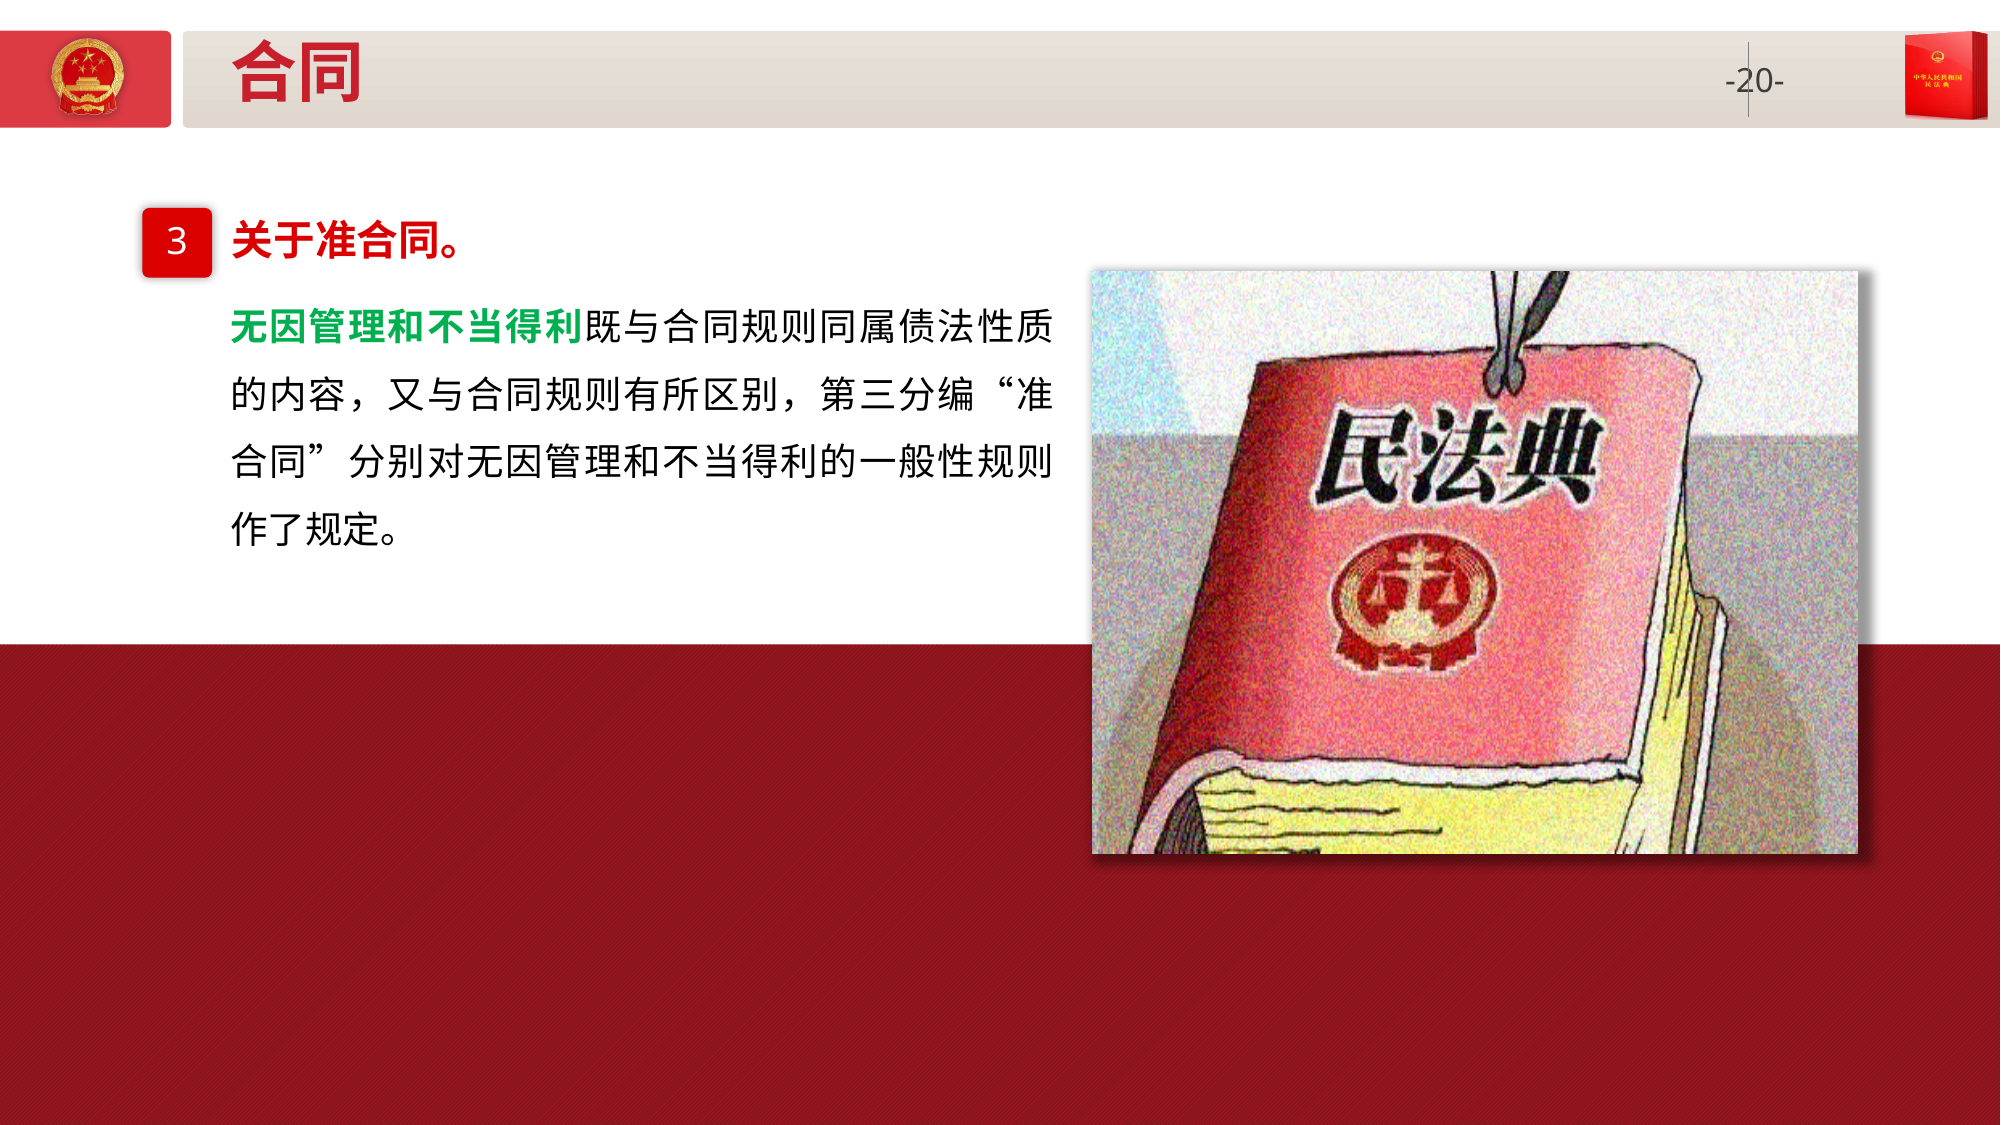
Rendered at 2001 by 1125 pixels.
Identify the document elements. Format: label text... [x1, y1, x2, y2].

text_box [0, 643, 2000, 1125]
text_box 无因管理和不当得利既与合同规则同属债法性质的内容，又与合同规则有所区别，第三分编“准合同”分别对无因管理和不当得利的一般性规则作了规定。 [215, 273, 1069, 559]
picture [1865, 22, 2001, 120]
title 合同 [215, 36, 1749, 115]
text_box 关于准合同。 [217, 206, 498, 271]
text_box 3 [142, 207, 213, 278]
picture [44, 38, 127, 117]
picture [1092, 271, 1858, 854]
